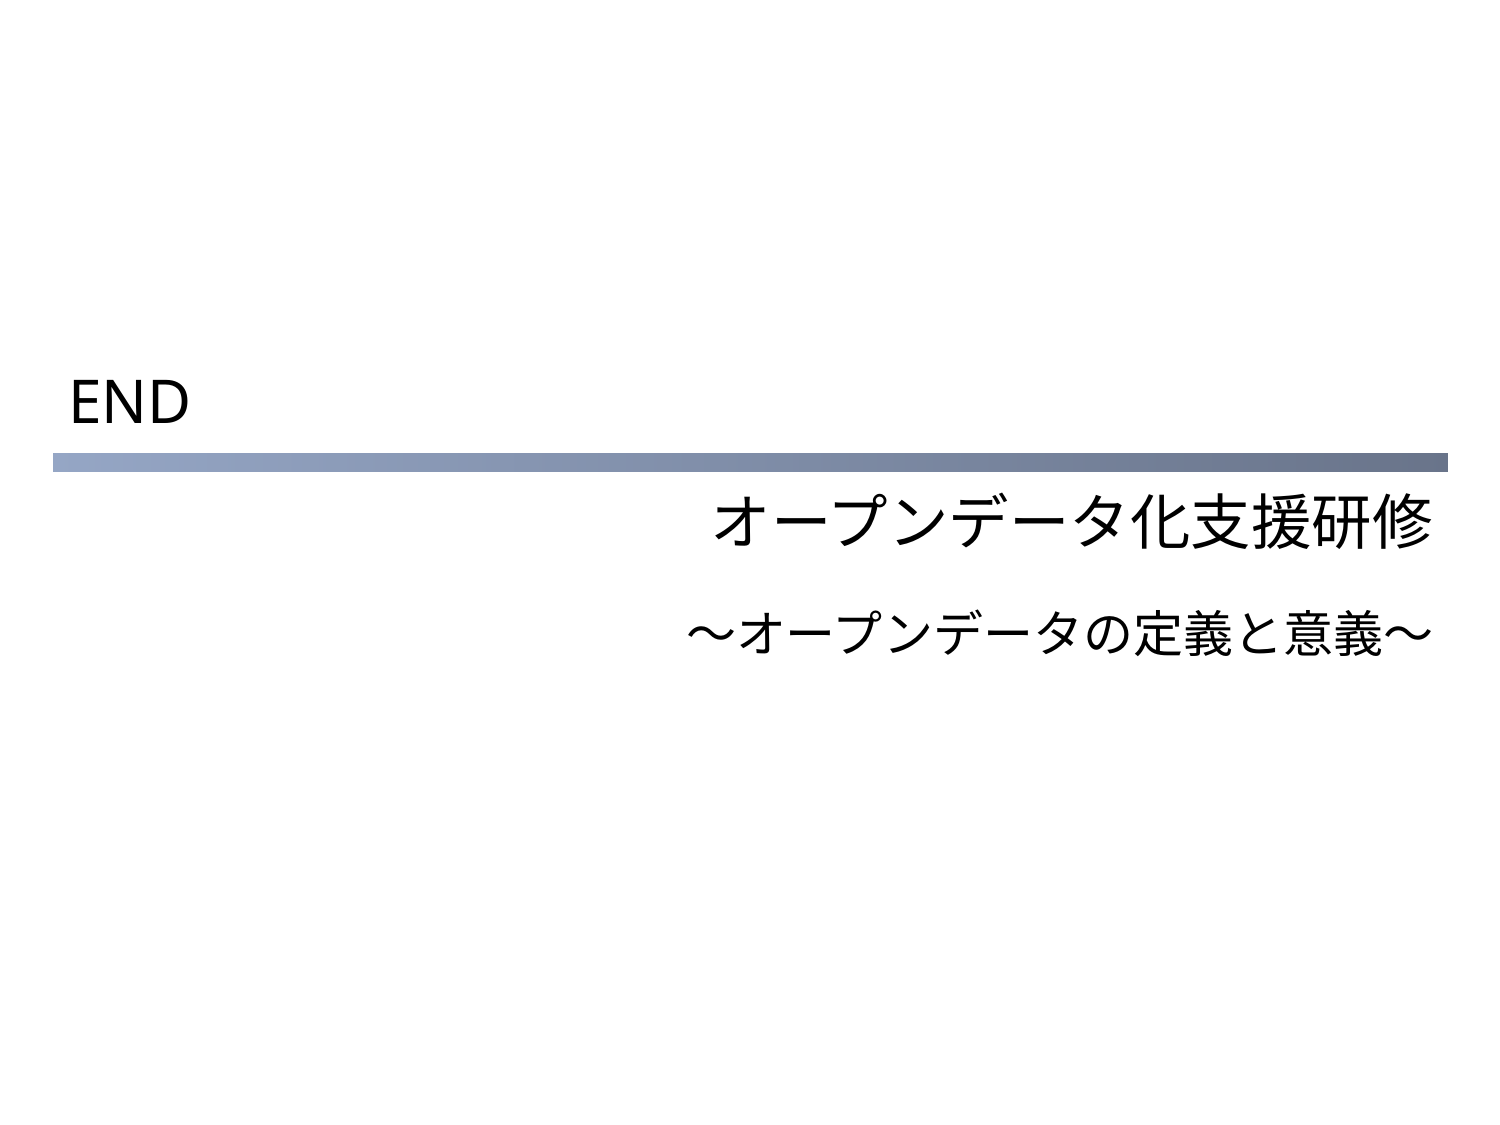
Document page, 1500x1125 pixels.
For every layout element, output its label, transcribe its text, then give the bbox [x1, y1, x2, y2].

title オープンデータ化支援研修 [573, 480, 1449, 570]
subtitle ～オープンデータの定義と意義～ [573, 601, 1449, 940]
text_box END [53, 359, 928, 449]
